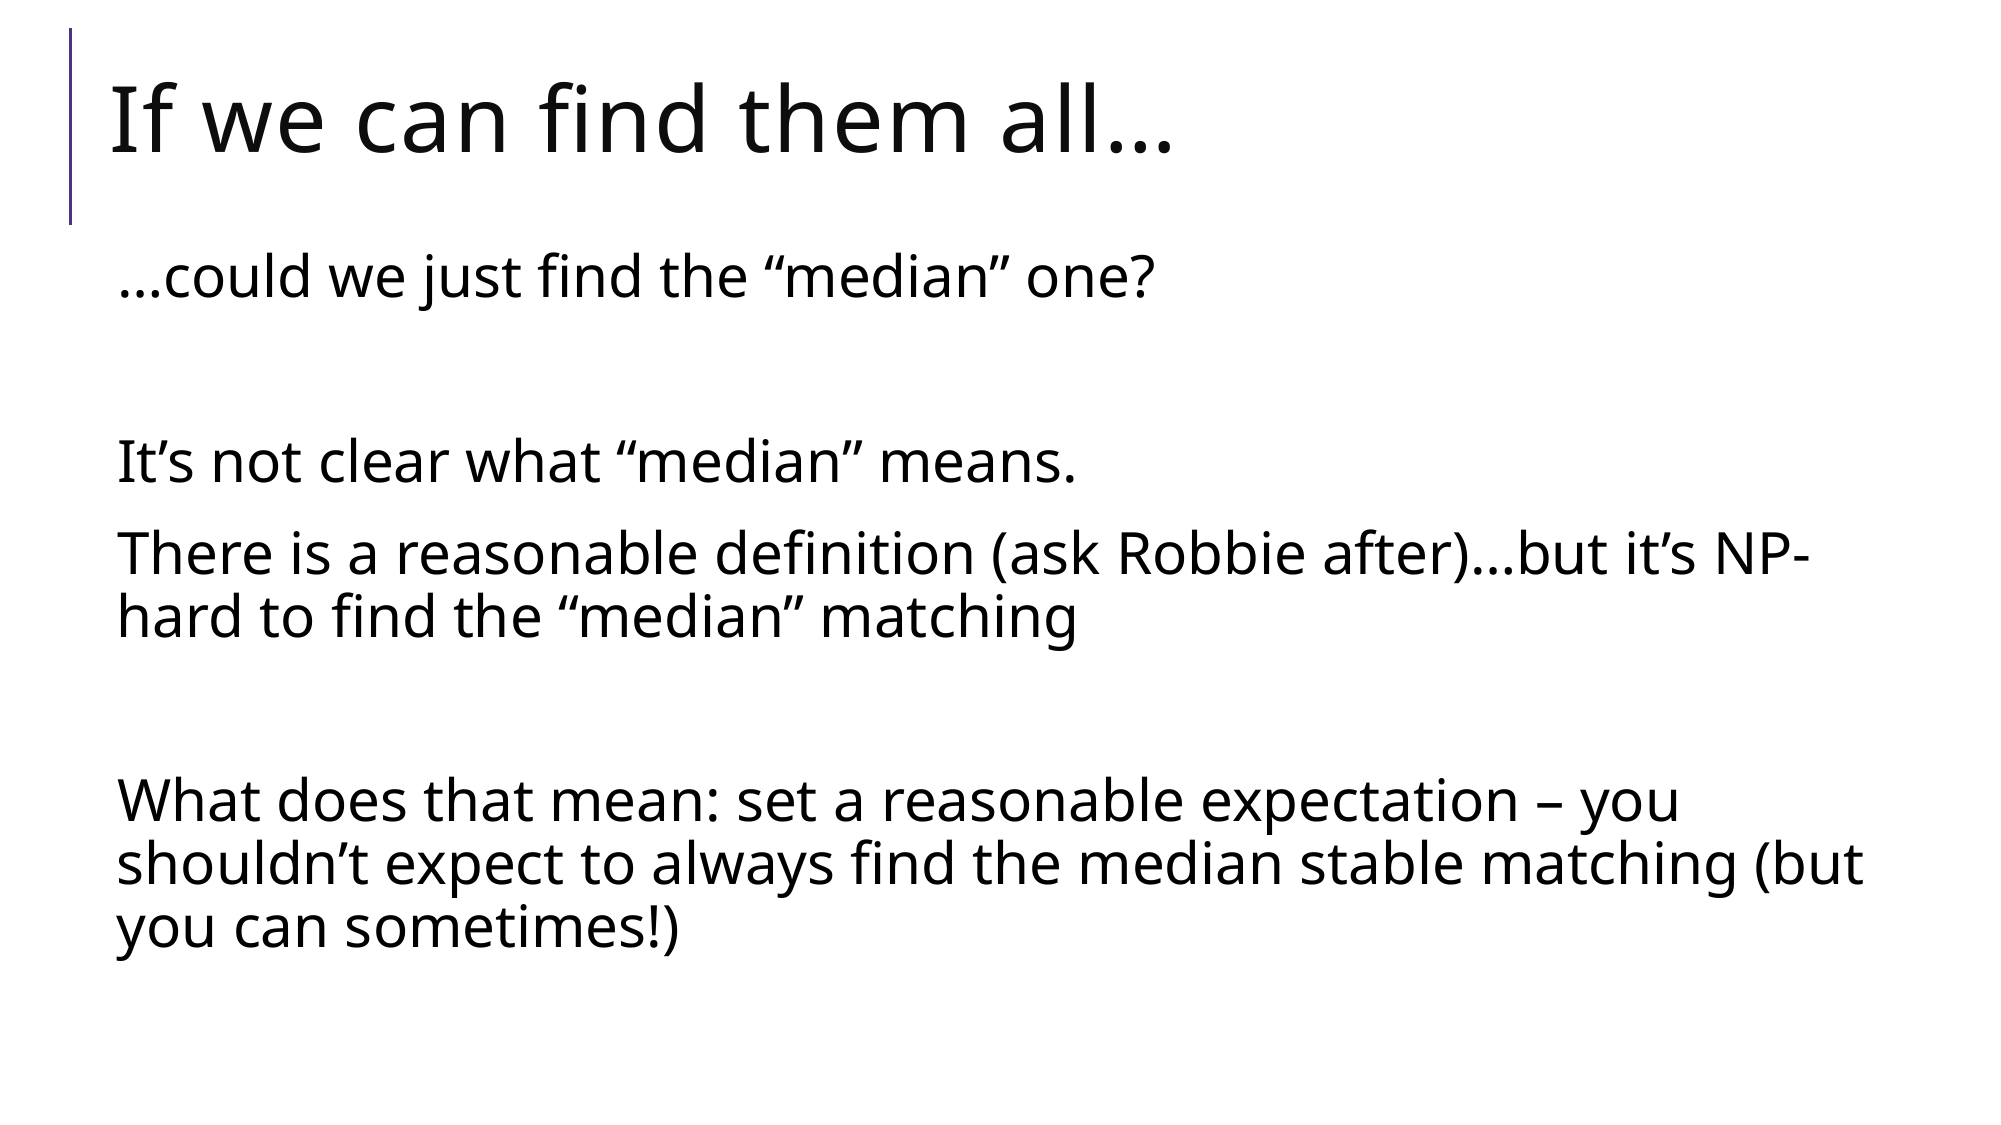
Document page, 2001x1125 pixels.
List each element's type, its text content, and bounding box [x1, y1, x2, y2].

list …could we just find the “median” one? It’s not clear what “median” means. There is a reasonable definition (ask Robbie after)…but it’s NP-hard to find the “median” matching What does that mean: set a reasonable expectation – you shouldn’t expect to always find the median stable matching (but you can sometimes!) [94, 240, 1930, 1035]
title If we can find them all… [94, 43, 1930, 210]
